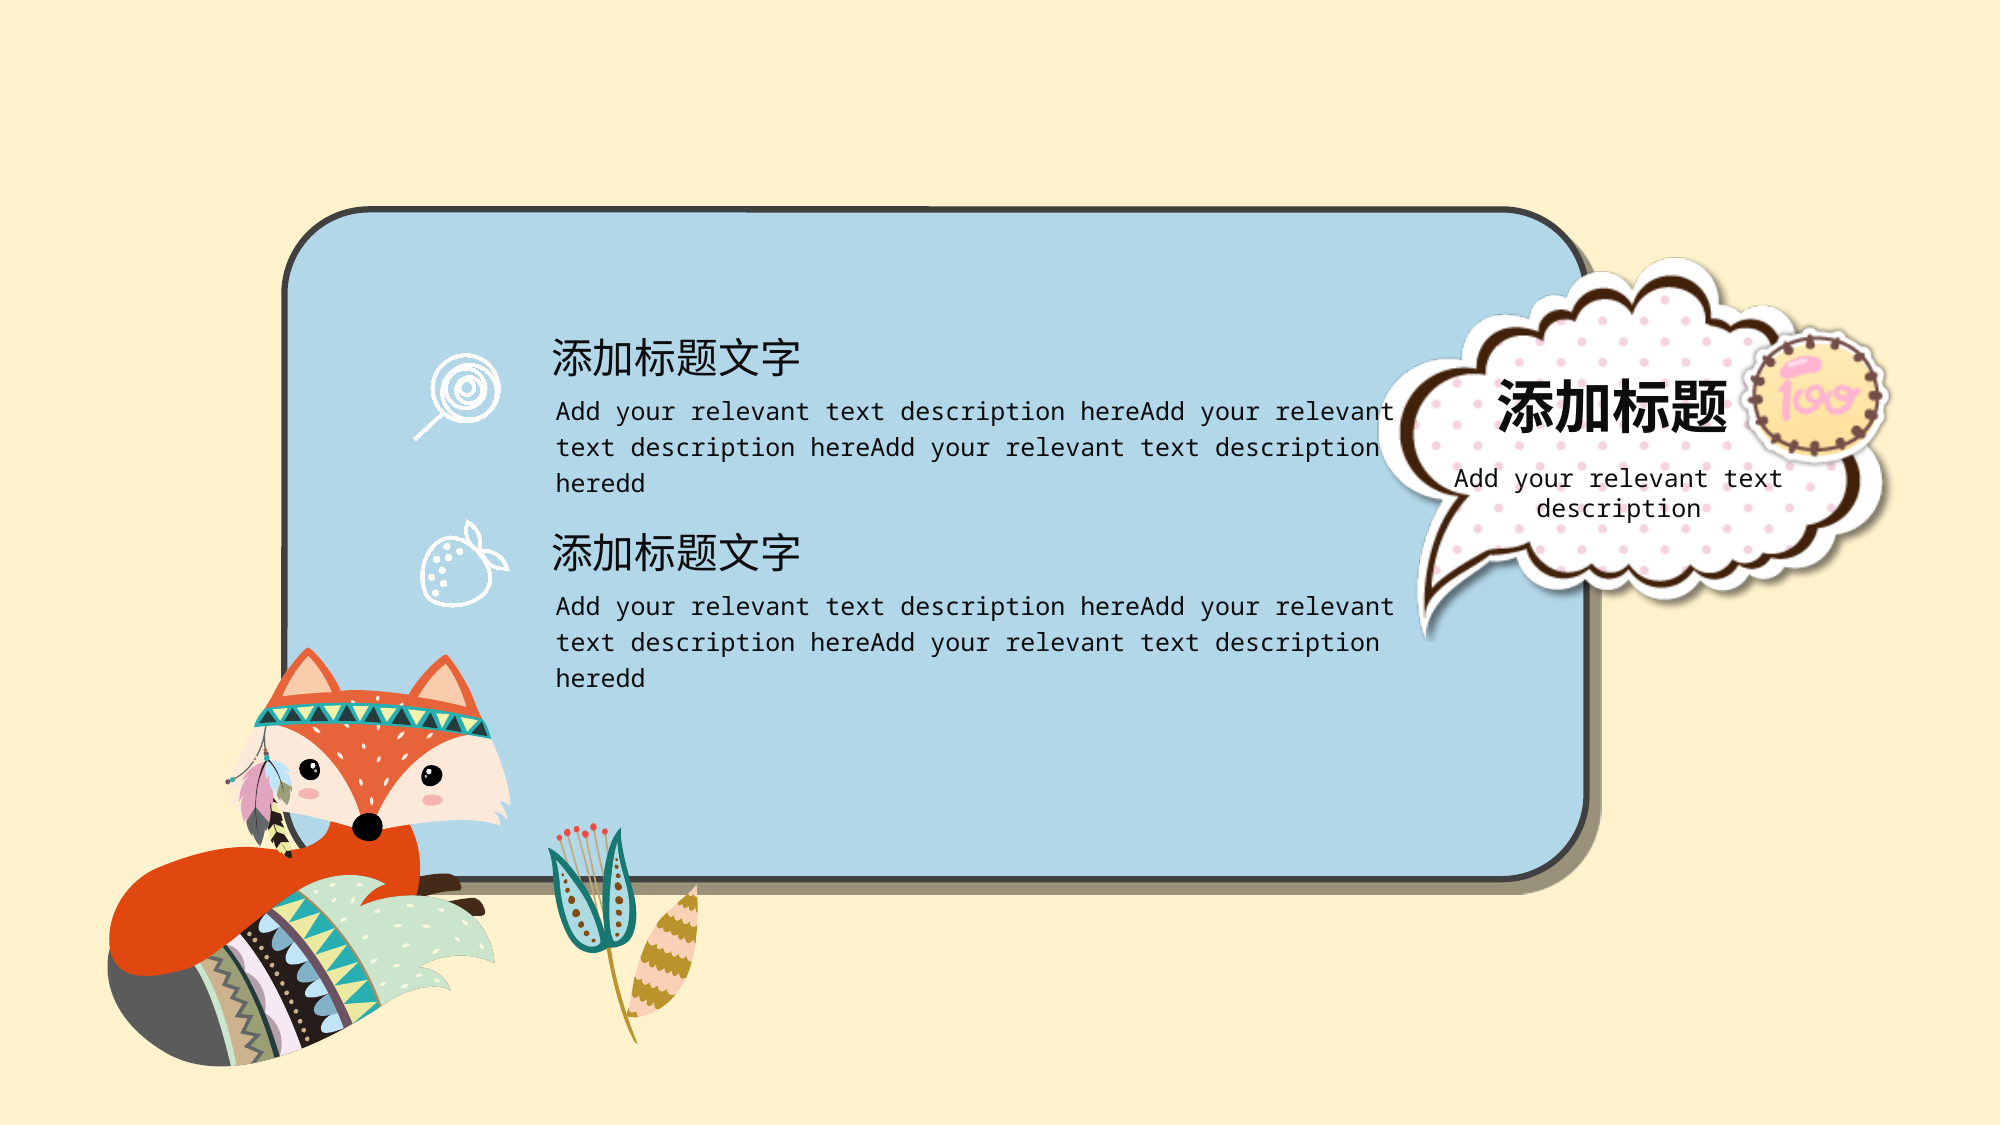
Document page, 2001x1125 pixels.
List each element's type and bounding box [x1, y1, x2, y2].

text_box [416, 519, 1436, 661]
text_box [283, 208, 1577, 647]
picture [107, 647, 511, 1067]
text_box [511, 646, 1588, 881]
text_box [413, 324, 1436, 465]
text_box [1368, 251, 1905, 646]
picture [547, 823, 698, 1045]
